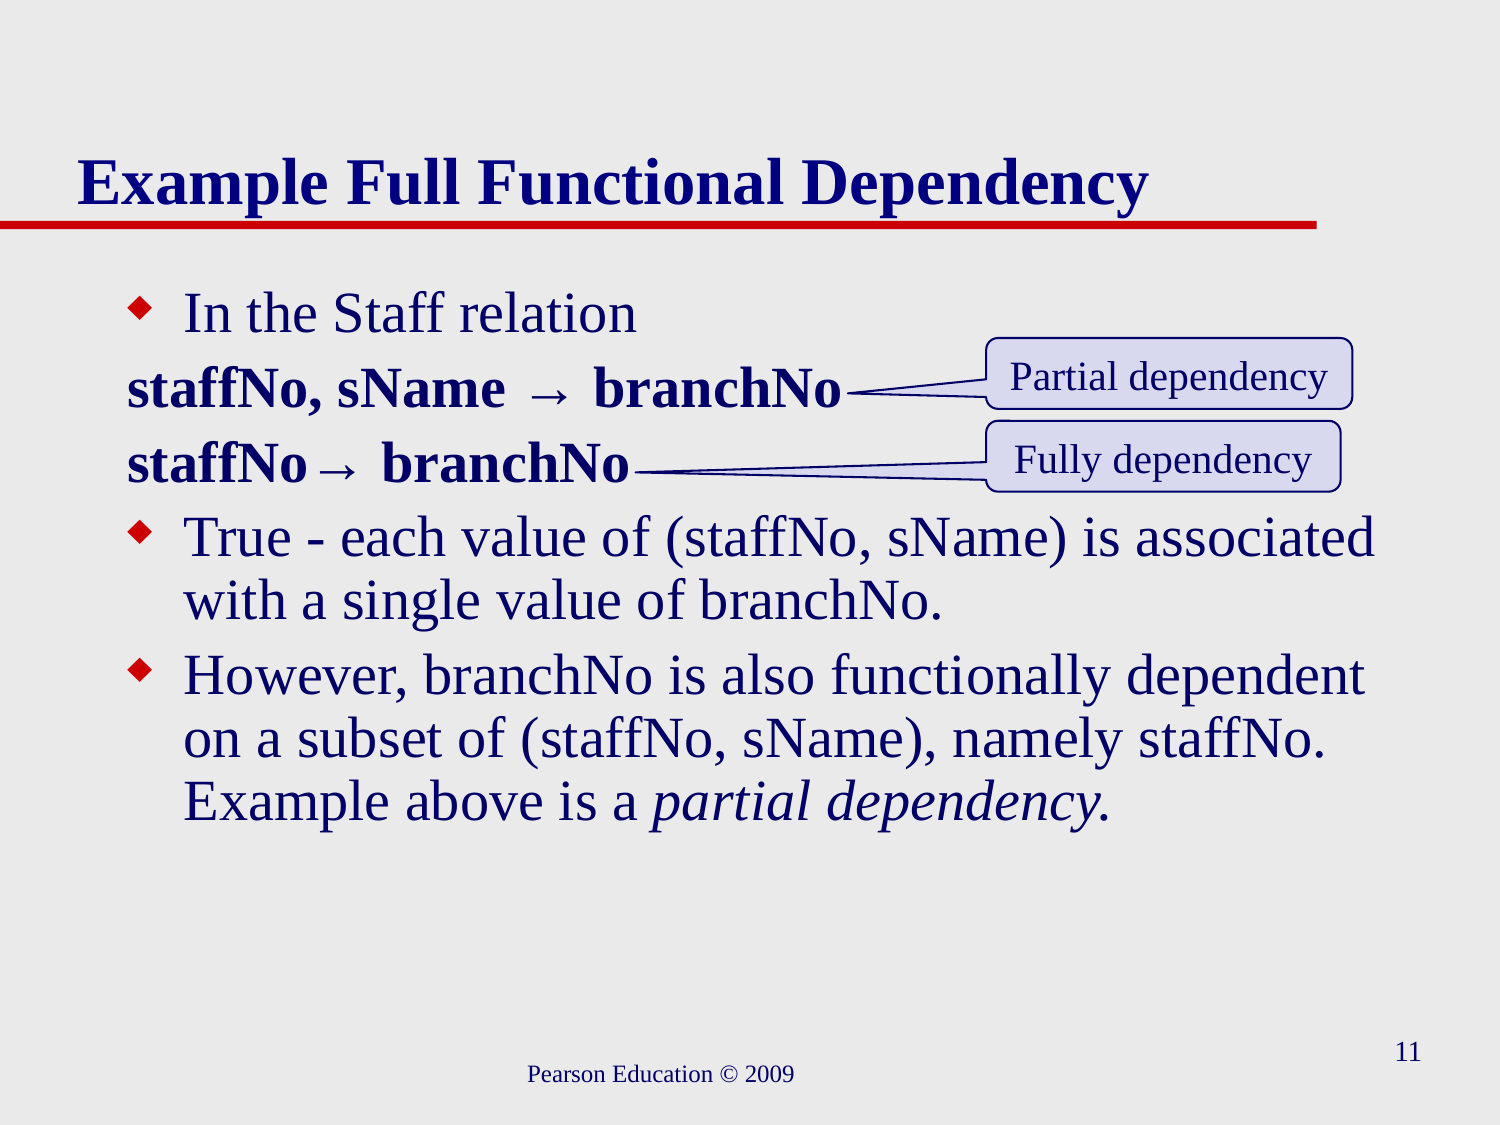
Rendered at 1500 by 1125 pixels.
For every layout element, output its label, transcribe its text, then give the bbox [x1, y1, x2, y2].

slide_number 11 [1125, 1012, 1438, 1088]
list In the Staff relation staffNo, sName → branchNo staffNo→ branchNo True - each value of (staffNo, sName) is associated with a single value of branchNo. However, branchNo is also functionally dependent on a subset of (staffNo, sName), namely staffNo. Example above is a partial dependency. [111, 274, 1424, 951]
title Example Full Functional Dependency [62, 43, 1338, 226]
text_box Partial dependency [847, 337, 1353, 409]
text_box Fully dependency [635, 420, 1341, 492]
text_box Pearson Education © 2009 [512, 1050, 1038, 1095]
